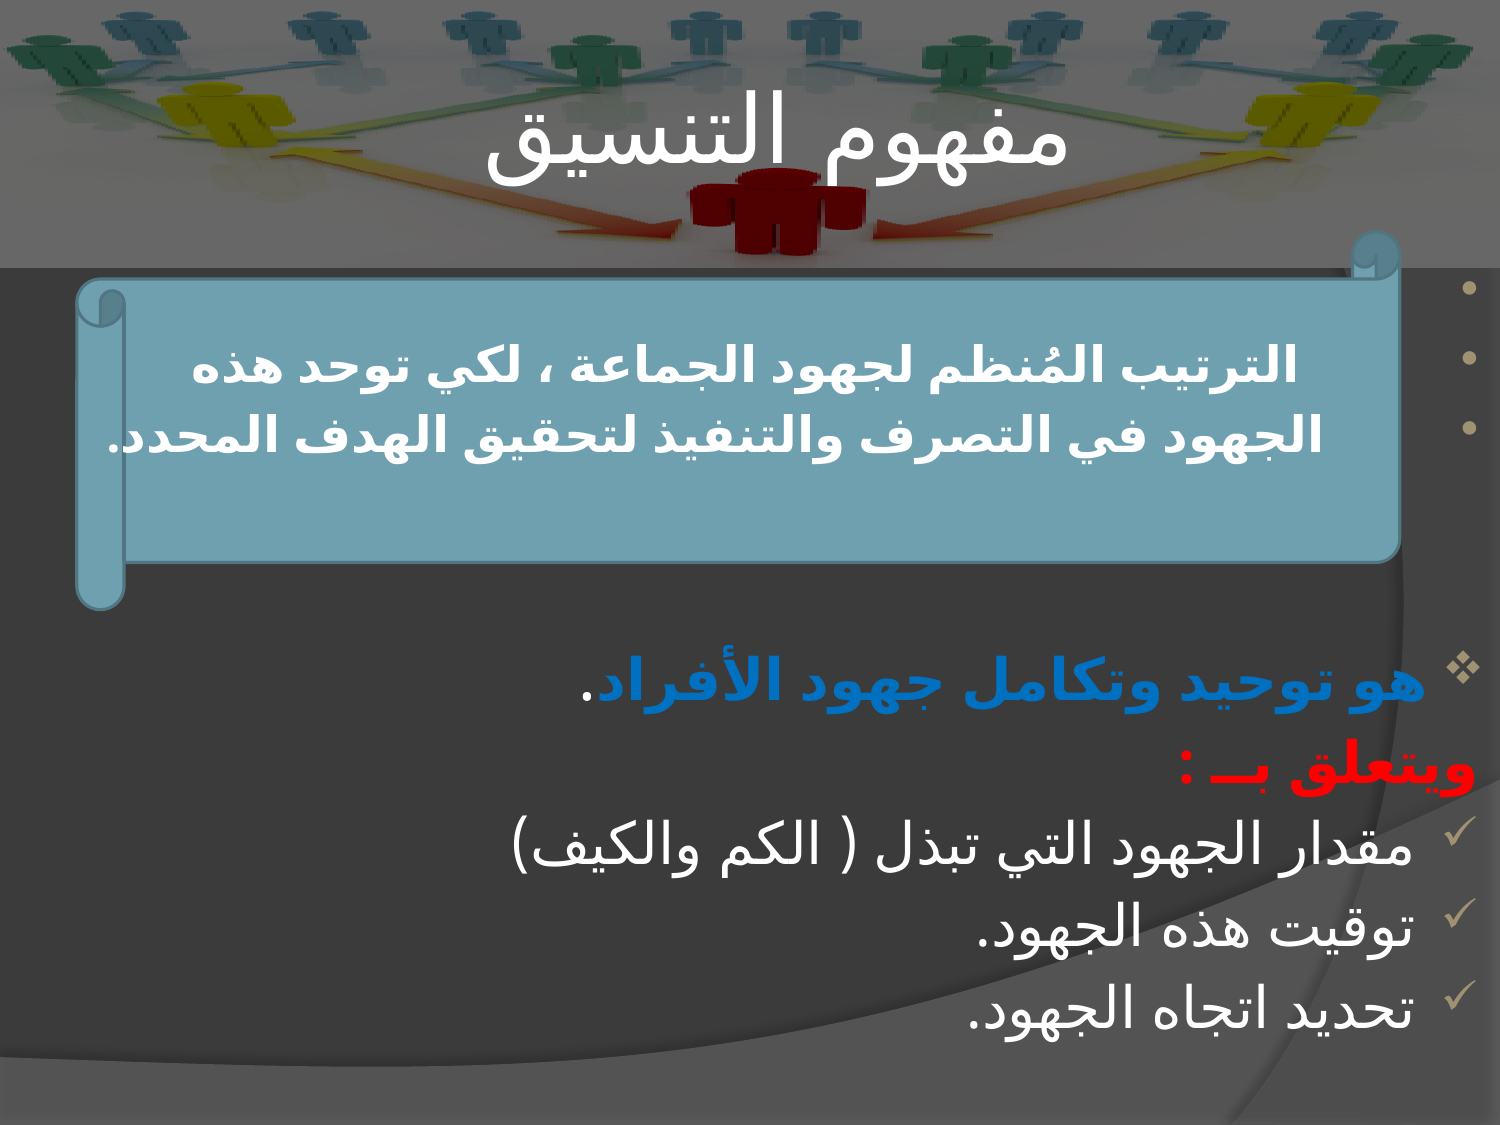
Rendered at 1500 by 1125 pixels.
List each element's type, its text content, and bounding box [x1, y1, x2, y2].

picture [0, 0, 1500, 268]
list الترتيب المُنظم لجهود الجماعة ، لكي توحد هذه الجهود في التصرف والتنفيذ لتحقيق الهدف المحدد. هو توحيد وتكامل جهود الأفراد. ويتعلق بــ : مقدار الجهود التي تبذل ( الكم والكيف) توقيت هذه الجهود. تحديد اتجاه الجهود. [0, 280, 1500, 1106]
